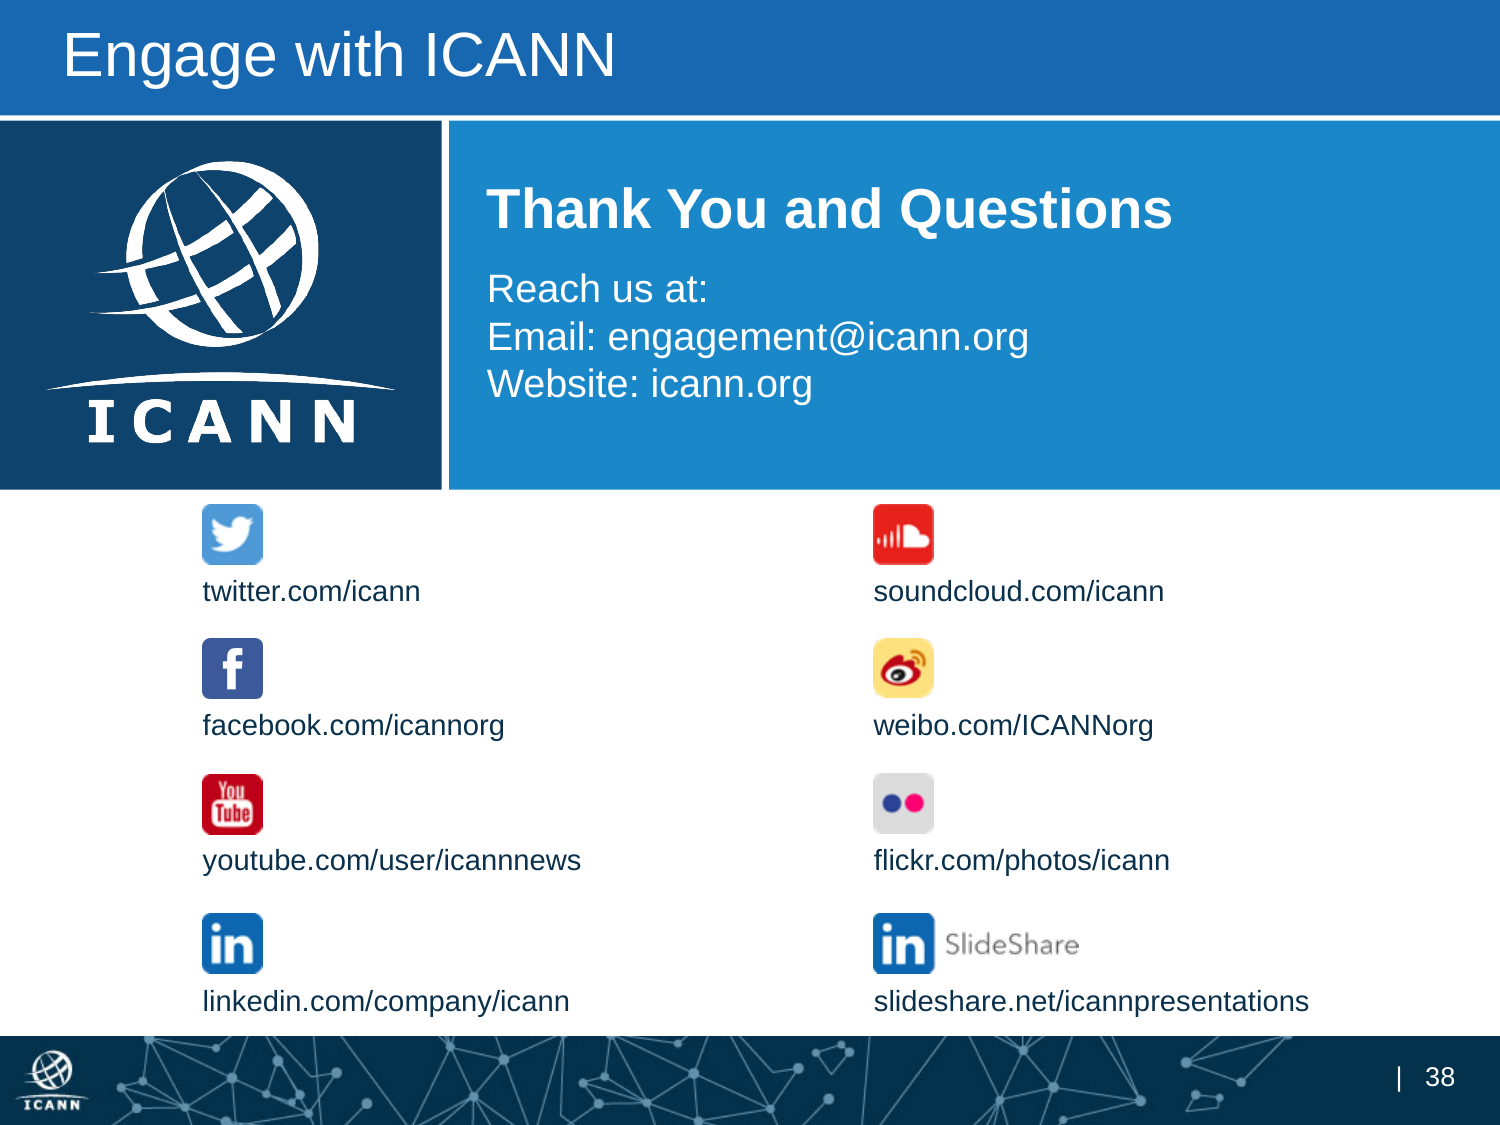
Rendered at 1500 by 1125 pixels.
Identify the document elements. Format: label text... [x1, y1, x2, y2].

text_box Thank You and Questions [486, 180, 1276, 245]
picture [873, 637, 934, 699]
picture [0, 1036, 1500, 1125]
text_box slideshare.net/icannpresentations [873, 973, 1358, 1030]
picture [202, 774, 263, 835]
picture [202, 913, 263, 975]
text_box youtube.com/user/icannnews [202, 833, 723, 890]
picture [873, 503, 934, 565]
title Engage with ICANN [0, 0, 1500, 116]
picture [26, 150, 416, 453]
text_box flickr.com/photos/icann [873, 833, 1358, 890]
text_box linkedin.com/company/icann [202, 973, 723, 1030]
text_box twitter.com/icann [202, 564, 587, 620]
picture [202, 503, 263, 565]
text_box soundcloud.com/icann [873, 564, 1222, 620]
text_box weibo.com/ICANNorg [873, 698, 1313, 755]
text_box [447, 119, 1500, 492]
picture [202, 638, 263, 699]
text_box facebook.com/icannorg [202, 698, 738, 755]
picture [873, 773, 934, 834]
picture [873, 913, 1079, 975]
text_box Reach us at: Email: engagement@icann.org Website: icann.org [486, 263, 1276, 413]
text_box [0, 119, 444, 492]
